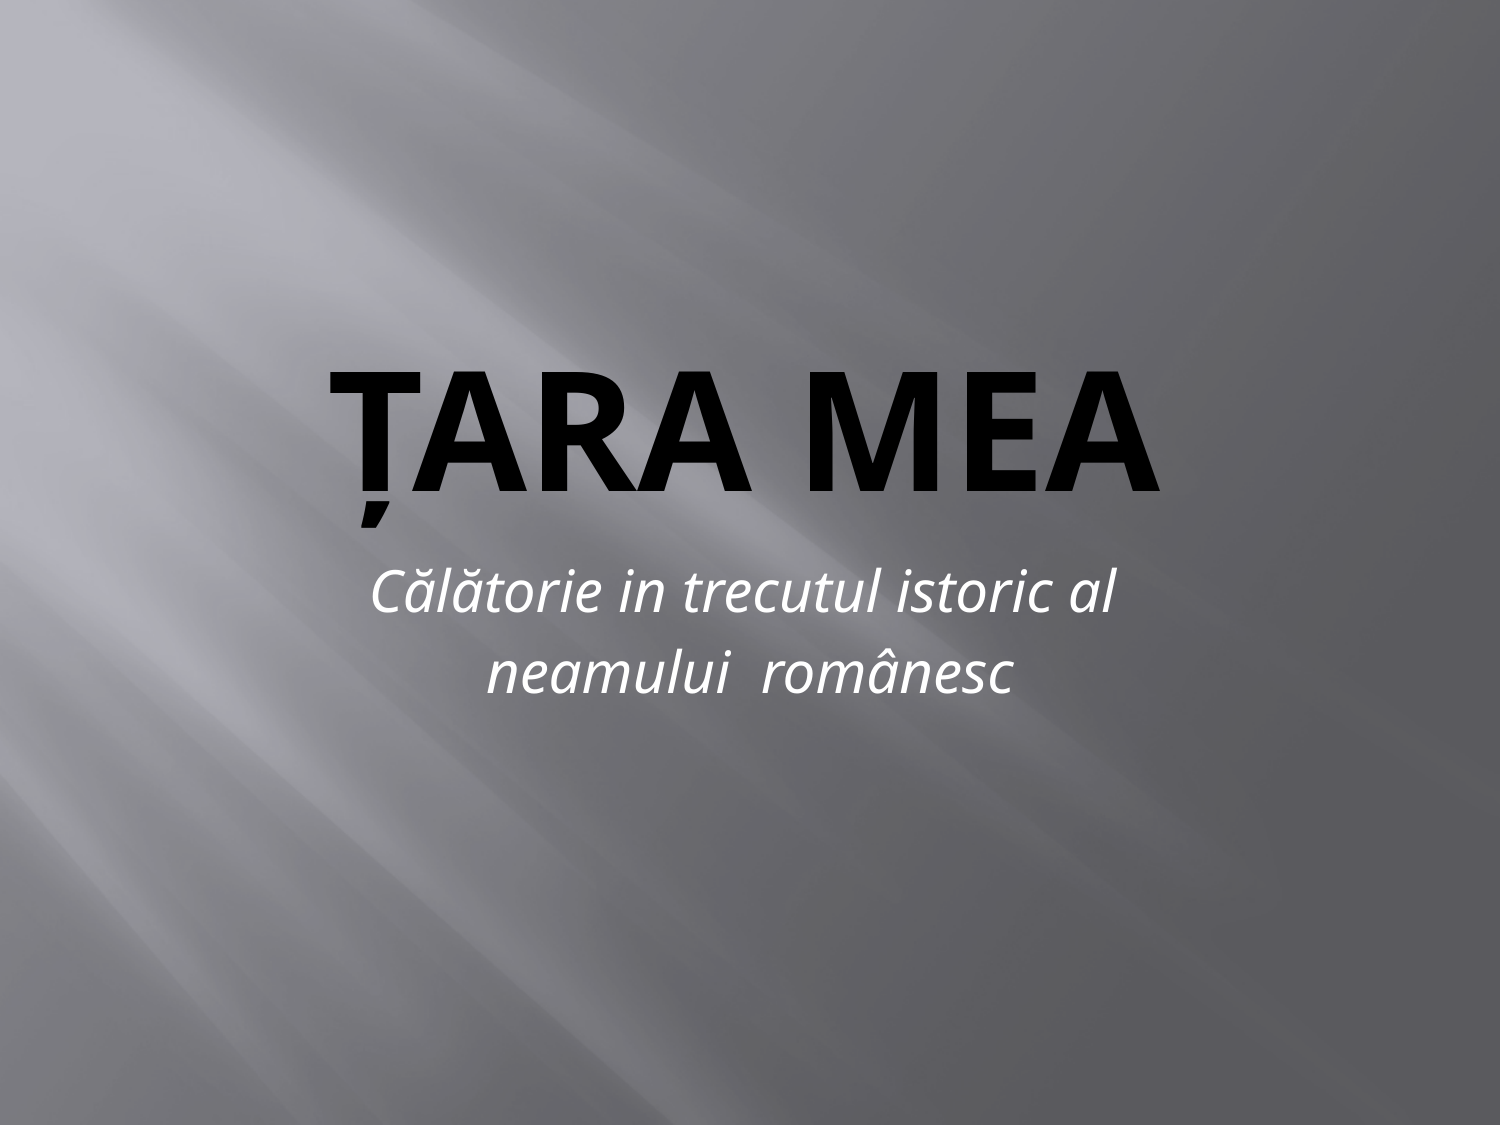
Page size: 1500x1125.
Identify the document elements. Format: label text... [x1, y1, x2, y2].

subtitle Călătorie in trecutul istoric al neamului românesc [225, 546, 1275, 834]
title ŢARA MEA [69, 224, 1420, 525]
